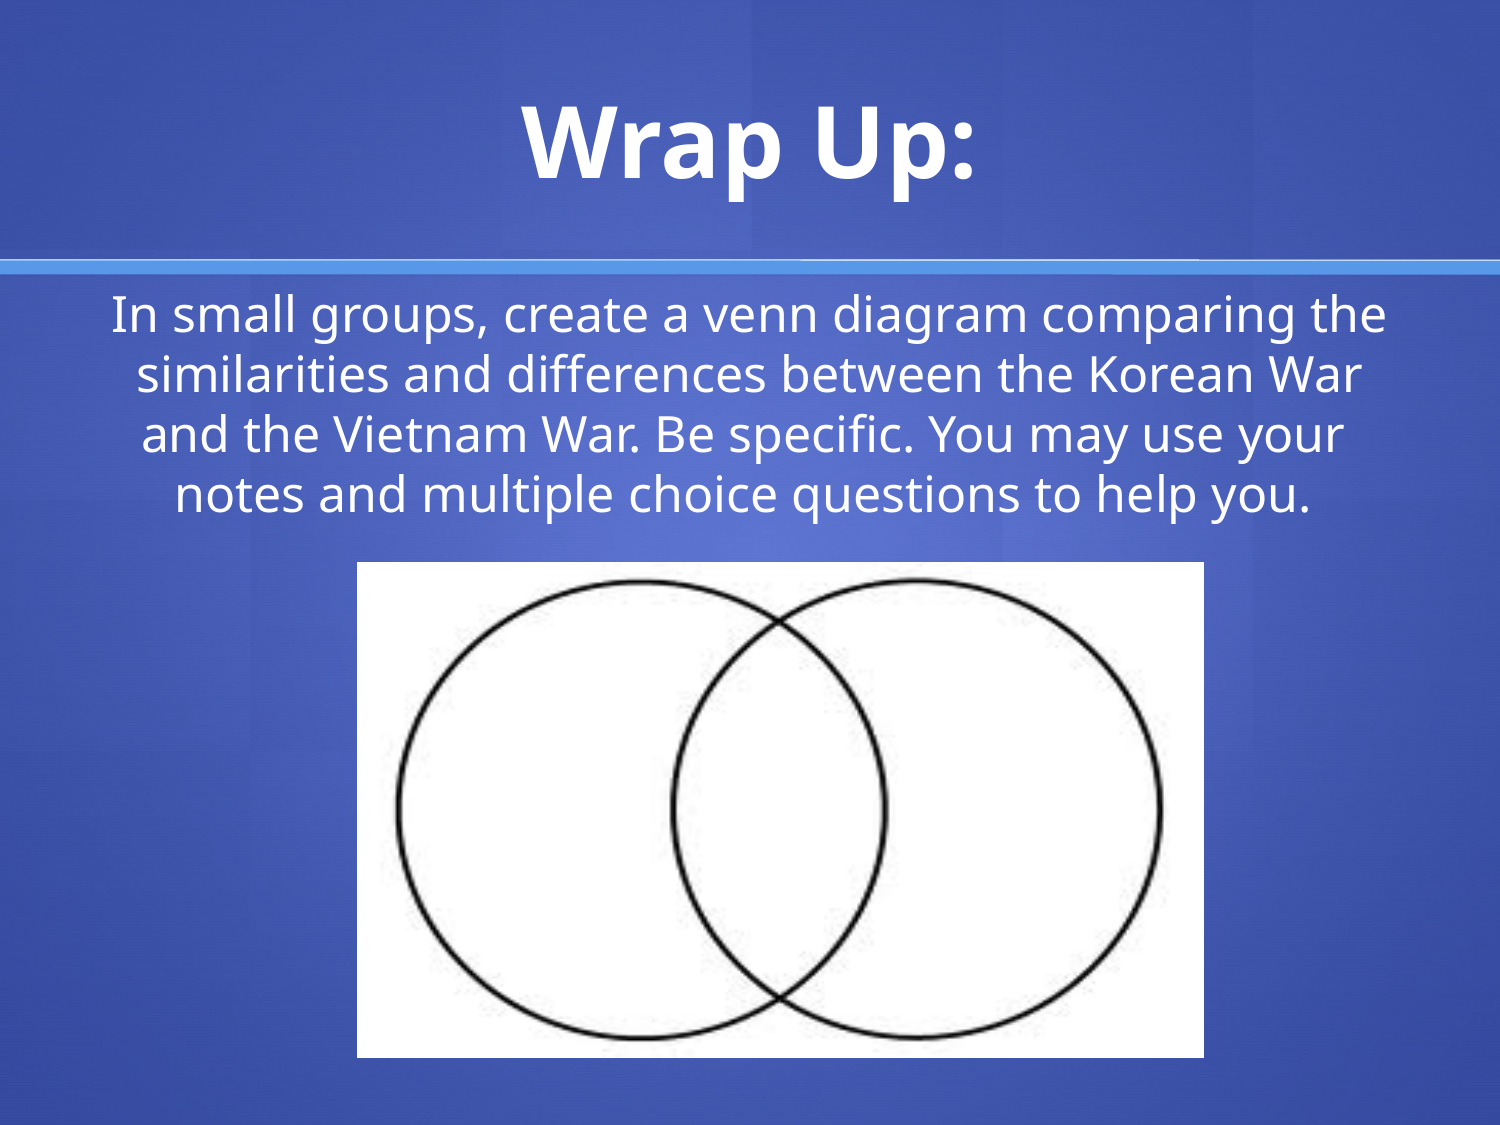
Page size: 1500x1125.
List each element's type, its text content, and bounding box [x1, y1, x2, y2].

picture [356, 561, 1205, 1060]
title Wrap Up: [75, 45, 1425, 233]
text_box In small groups, create a venn diagram comparing the similarities and differences between the Korean War and the Vietnam War. Be specific. You may use your notes and multiple choice questions to help you. [74, 274, 1425, 530]
